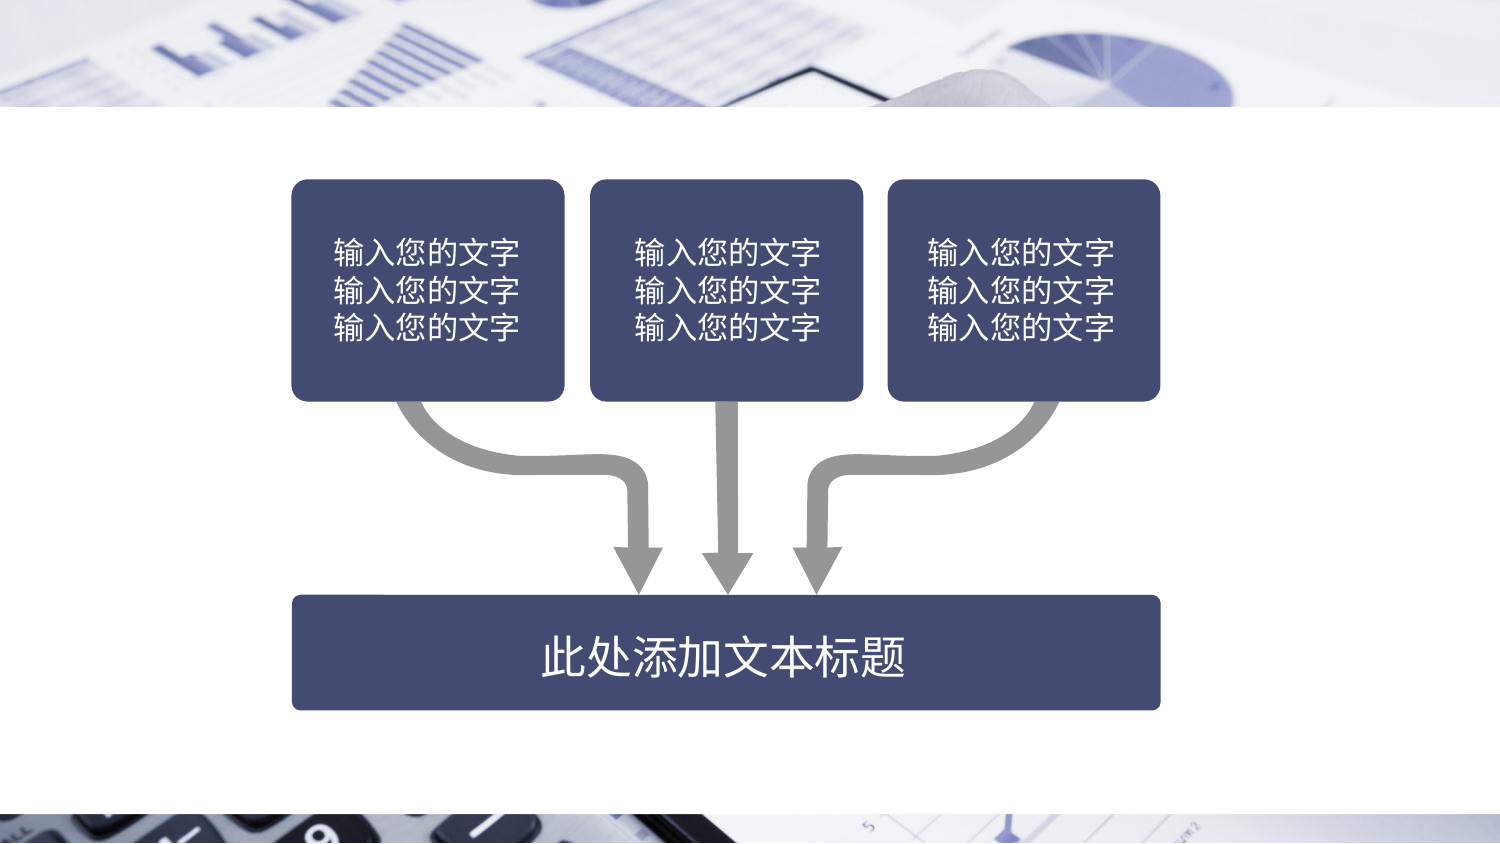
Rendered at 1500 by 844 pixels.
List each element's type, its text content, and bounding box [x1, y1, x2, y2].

text_box 此处添加文本标题 [487, 622, 961, 691]
picture [0, 0, 1500, 107]
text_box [887, 179, 1161, 402]
text_box [792, 402, 1060, 595]
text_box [590, 179, 864, 402]
picture [0, 815, 1500, 843]
text_box [291, 594, 1161, 711]
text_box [291, 179, 565, 402]
text_box [701, 402, 754, 595]
text_box [396, 402, 663, 595]
